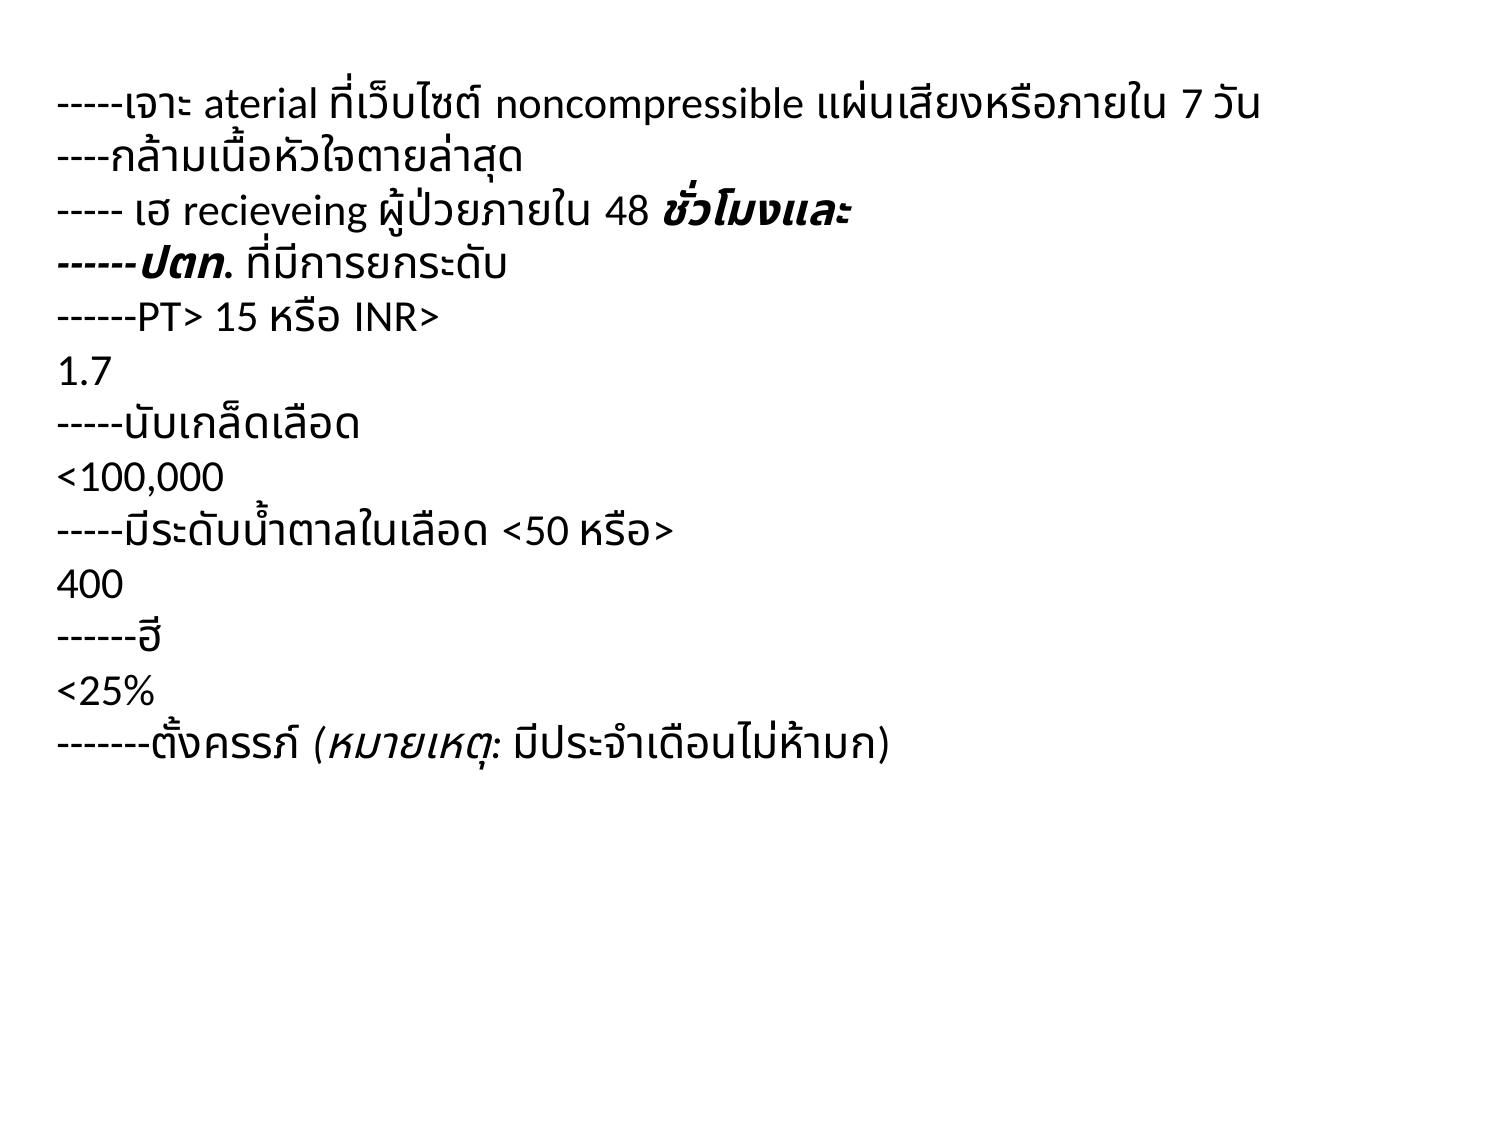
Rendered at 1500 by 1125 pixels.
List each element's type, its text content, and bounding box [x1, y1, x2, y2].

title -----เจาะ aterial ที่เว็บไซต์ noncompressible แผ่นเสียงหรือภายใน 7 วัน ----กล้ามเนื้อหัวใจตายล่าสุด ----- เฮ recieveing ​​ผู้ป่วยภายใน 48 ชั่วโมงและ ------ปตท. ที่มีการยกระดับ ------PT> 15 หรือ INR> 1.7 -----นับเกล็ดเลือด <100,000 -----มีระดับน้ำตาลในเลือด <50 หรือ> 400 ------ฮี <25% -------ตั้งครรภ์ (หมายเหตุ: มีประจำเดือนไม่ห้ามก) [41, 54, 1459, 787]
